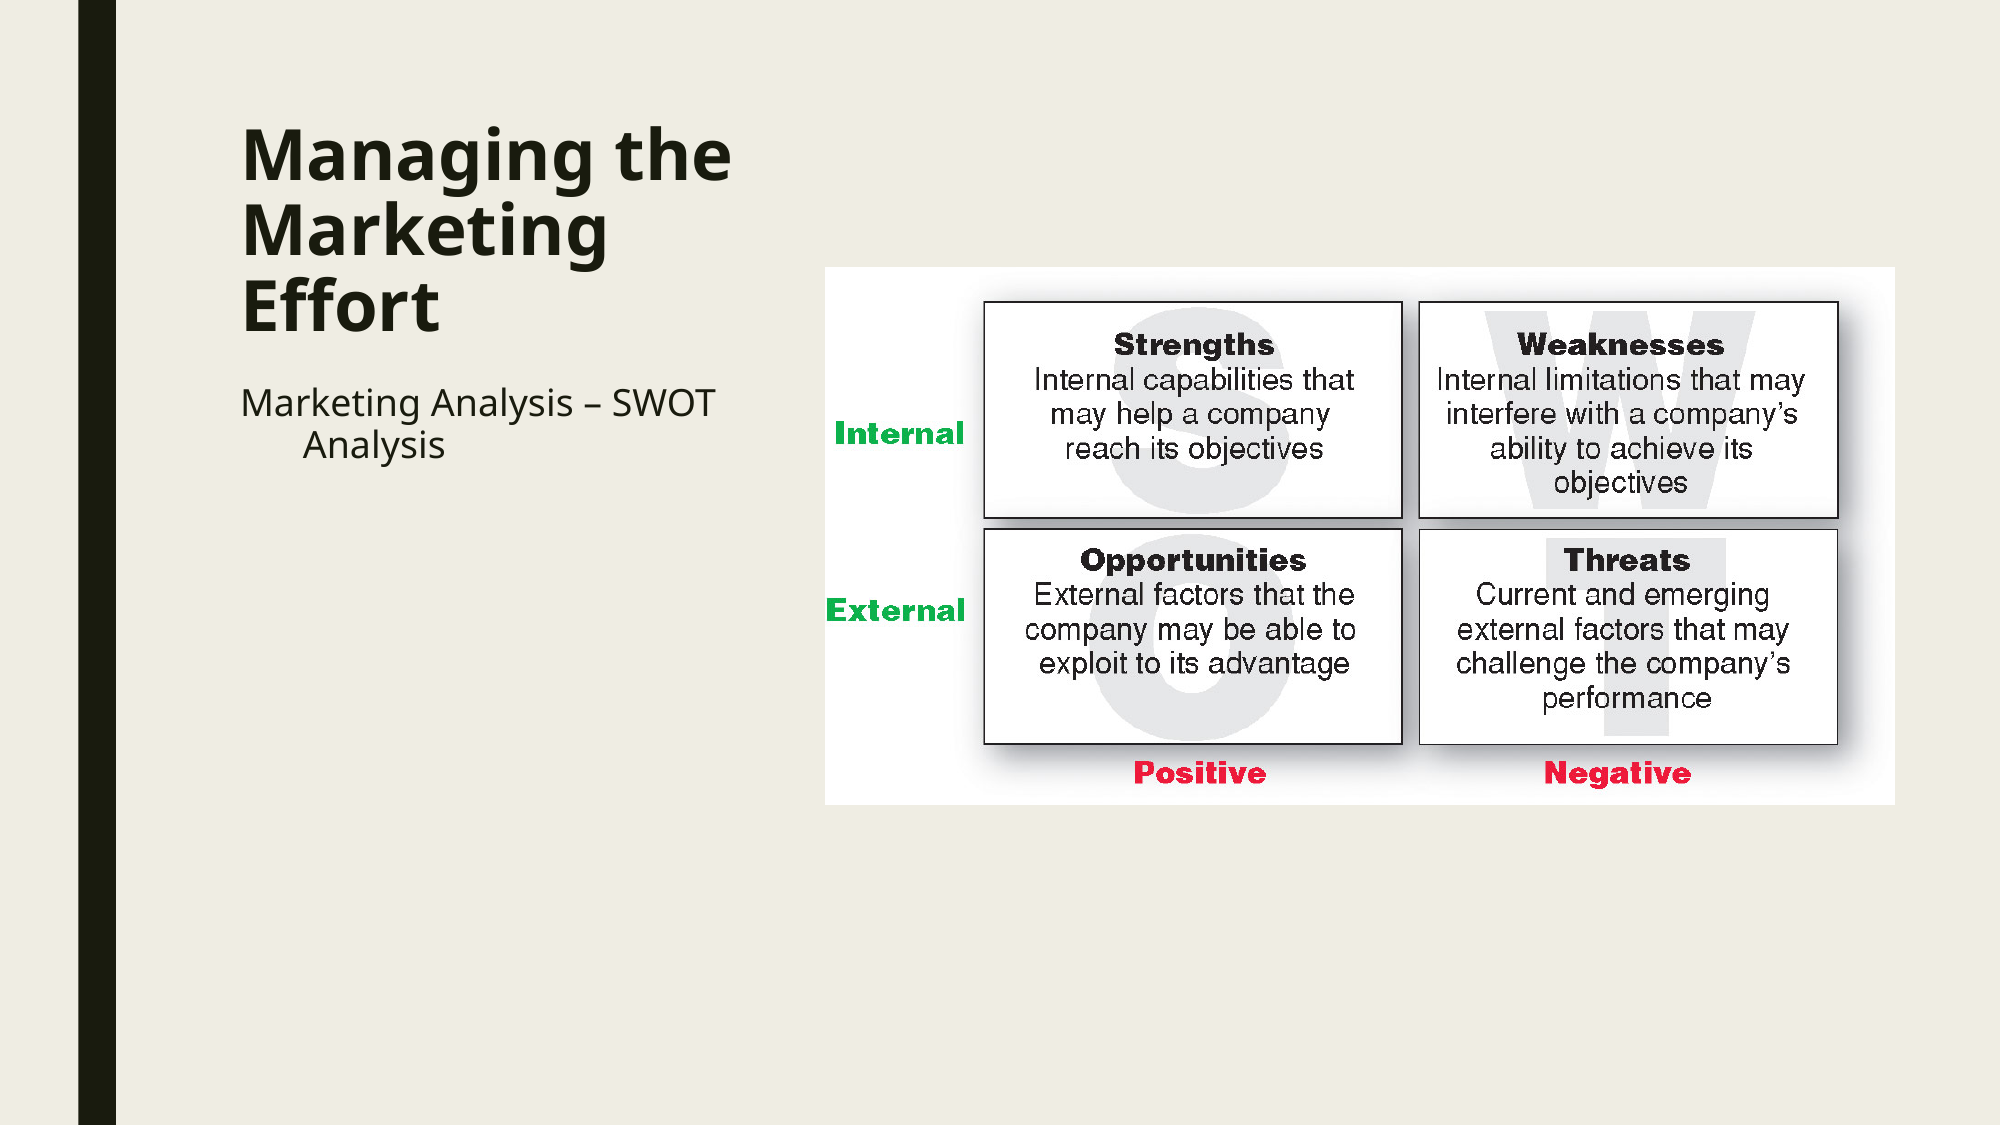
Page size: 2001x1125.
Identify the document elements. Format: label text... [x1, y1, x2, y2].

text_box Marketing Analysis – SWOT Analysis [225, 374, 764, 963]
title Managing the Marketing Effort [225, 112, 764, 357]
picture [825, 267, 1895, 805]
